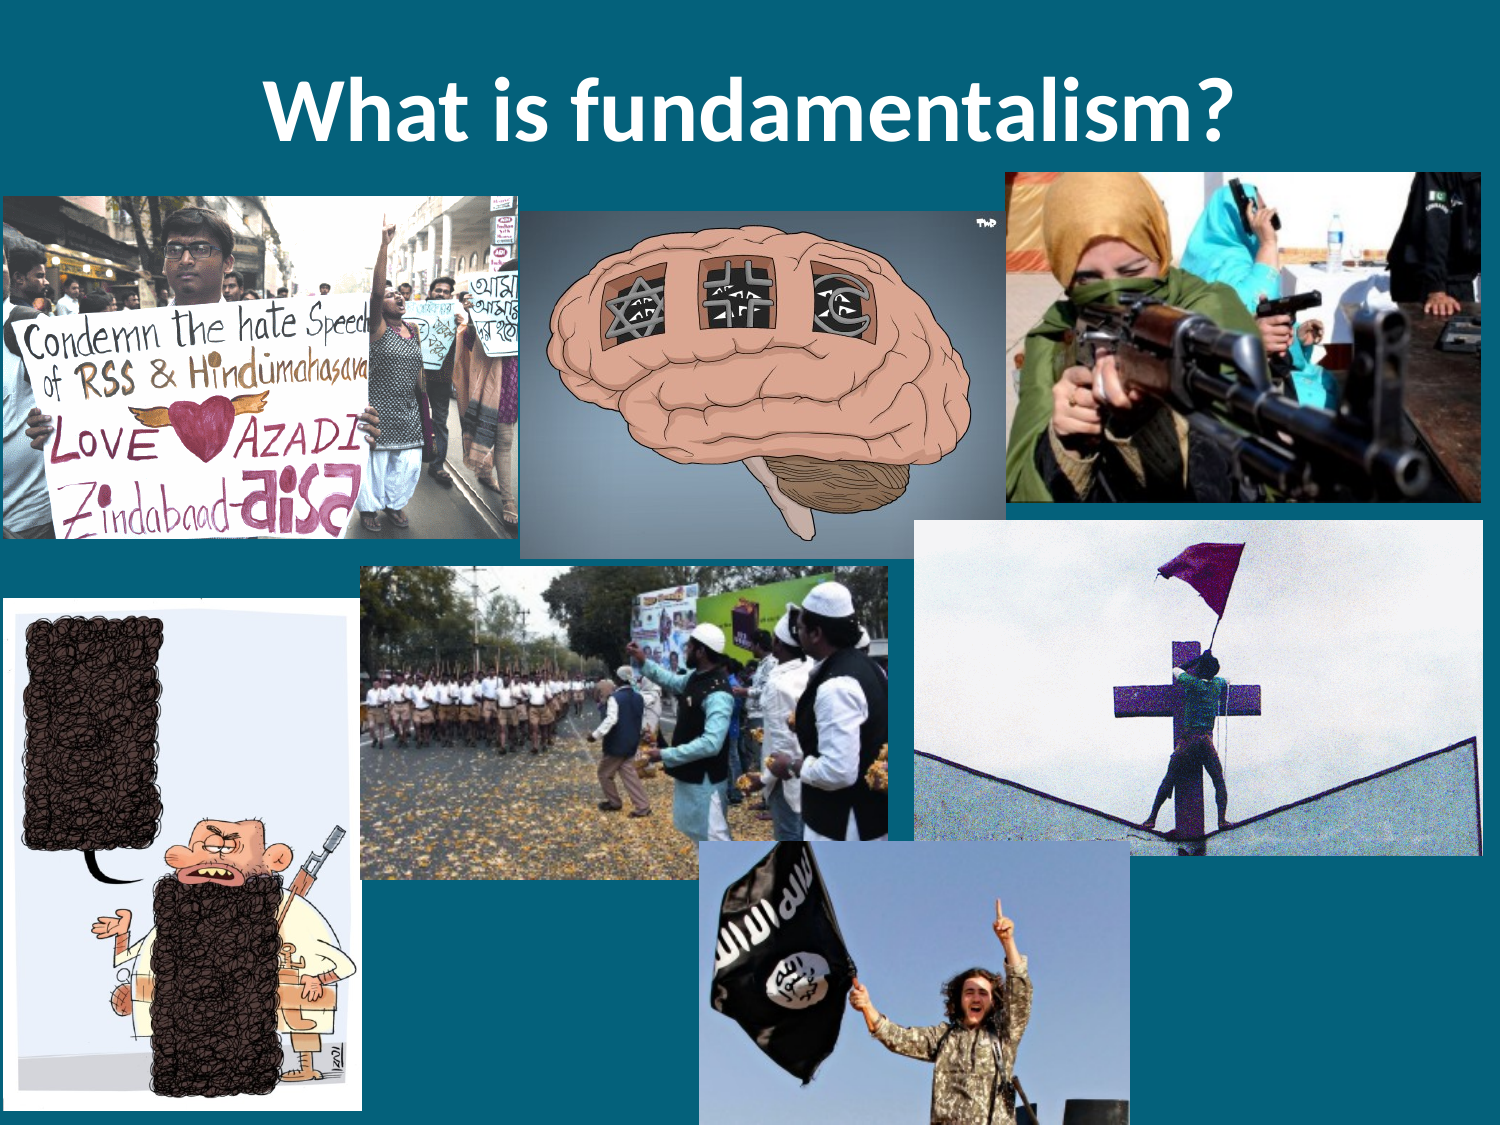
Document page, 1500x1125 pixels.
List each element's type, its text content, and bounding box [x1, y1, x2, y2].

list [1004, 172, 1481, 503]
picture [4, 212, 1482, 1125]
picture [4, 197, 517, 538]
title What is fundamentalism? [75, 19, 1425, 192]
